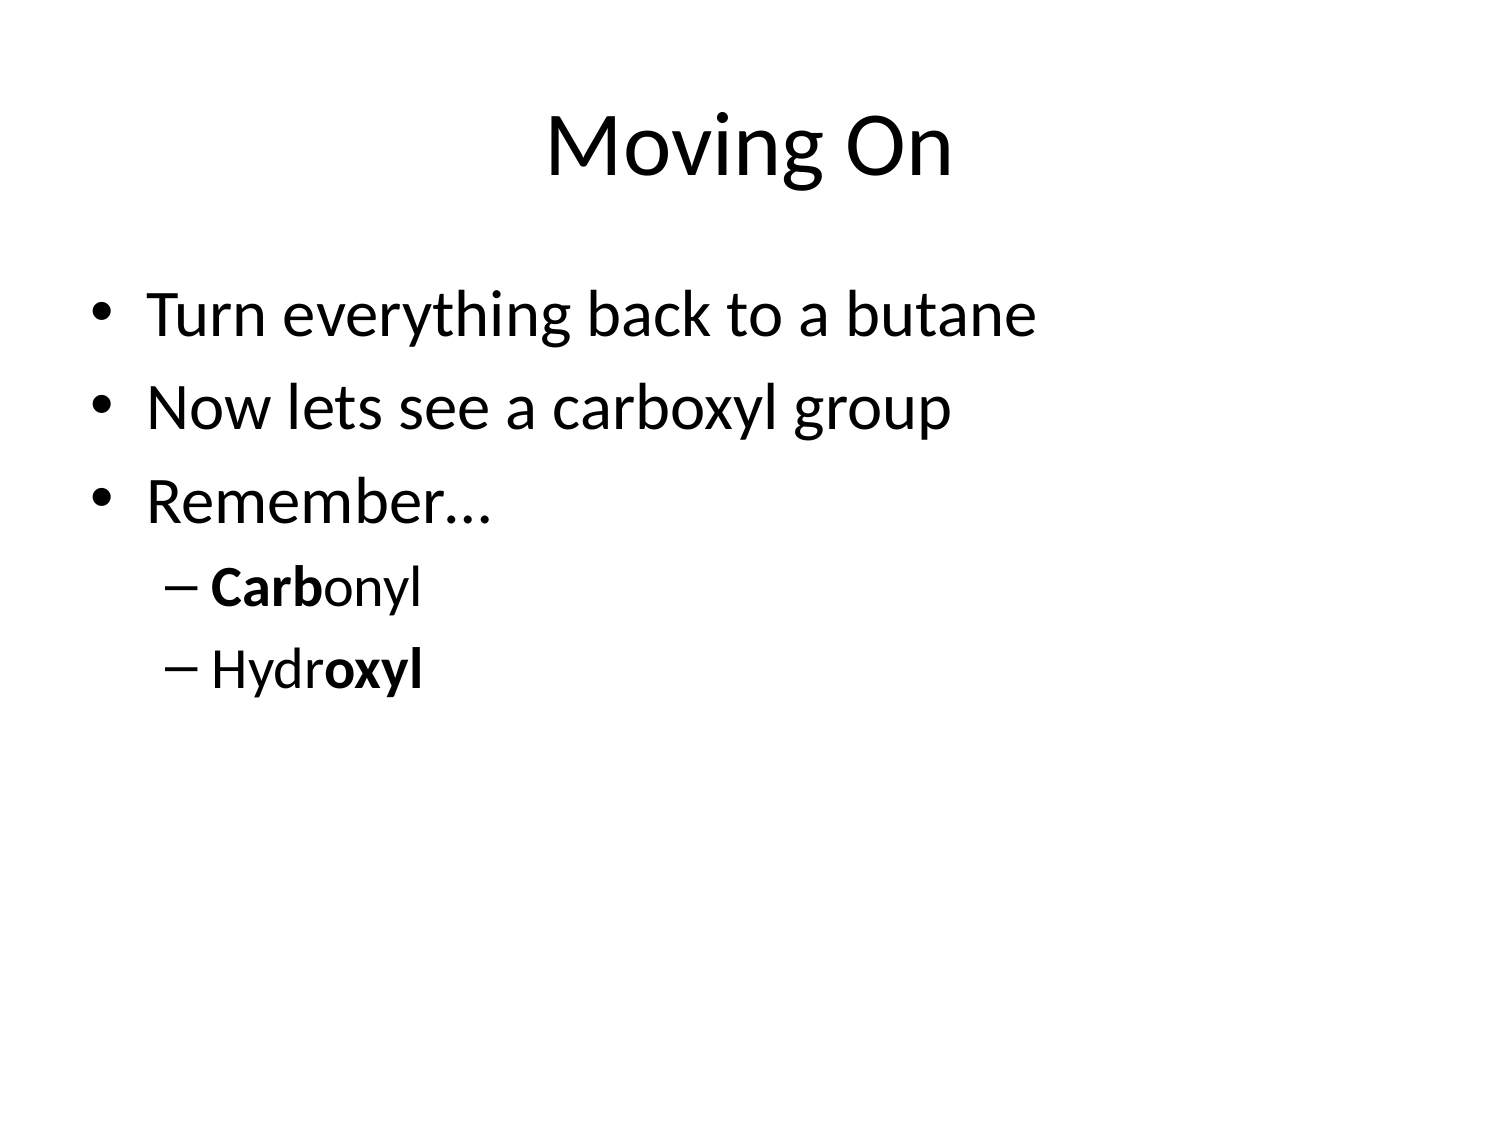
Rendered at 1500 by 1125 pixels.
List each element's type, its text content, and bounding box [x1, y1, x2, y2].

title Moving On [75, 45, 1425, 233]
list Turn everything back to a butane Now lets see a carboxyl group Remember… Carbonyl Hydroxyl [75, 262, 1425, 1005]
